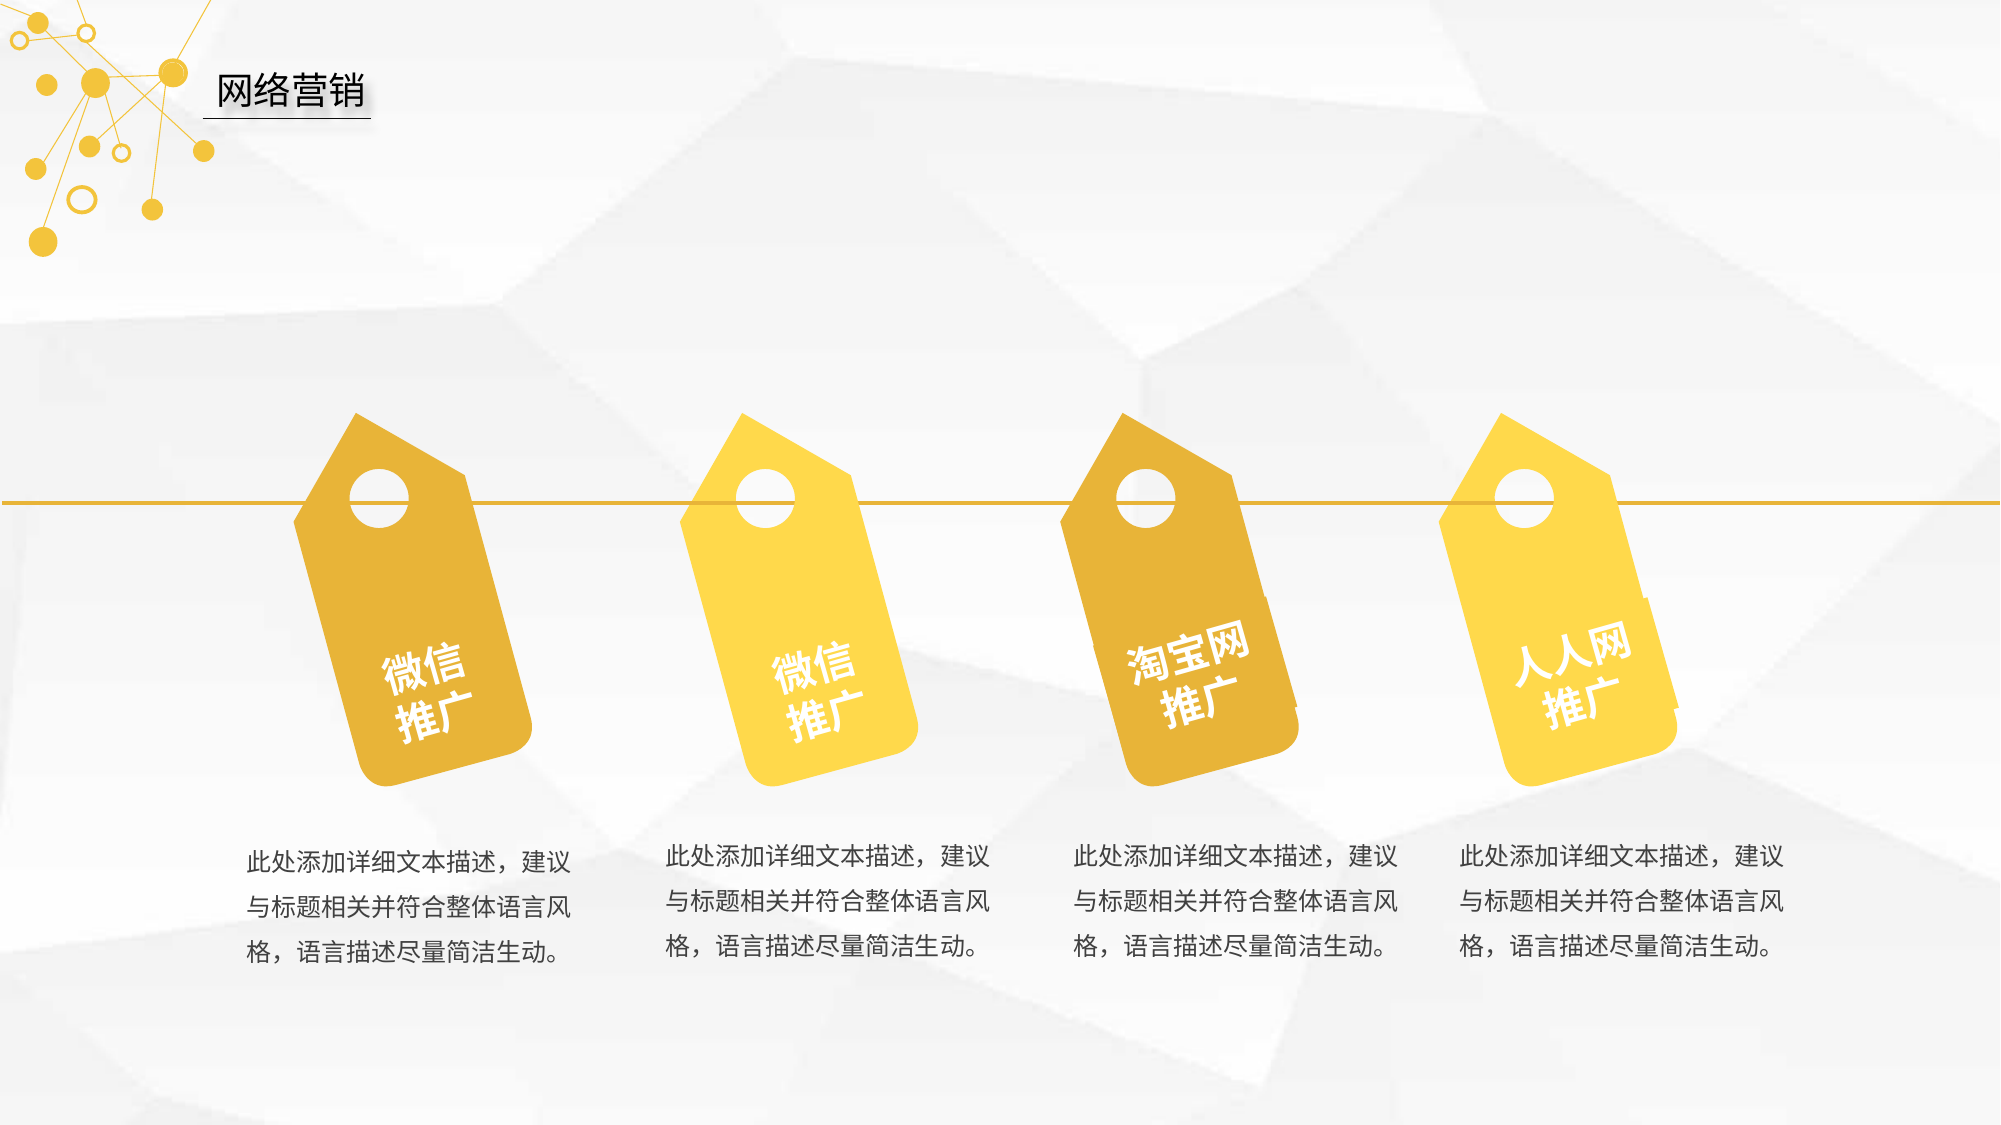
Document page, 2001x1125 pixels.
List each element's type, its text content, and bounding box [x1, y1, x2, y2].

text_box 此处添加详细文本描述，建议与标题相关并符合整体语言风格，语言描述尽量简洁生动。 [231, 824, 598, 974]
text_box 此处添加详细文本描述，建议与标题相关并符合整体语言风格，语言描述尽量简洁生动。 [1058, 818, 1425, 968]
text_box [701, 406, 889, 777]
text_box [0, 0, 216, 256]
text_box 此处添加详细文本描述，建议与标题相关并符合整体语言风格，语言描述尽量简洁生动。 [650, 818, 1017, 968]
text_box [1081, 406, 1286, 777]
picture [0, 0, 2001, 1125]
text_box 网络营销 [216, 59, 382, 120]
text_box 此处添加详细文本描述，建议与标题相关并符合整体语言风格，语言描述尽量简洁生动。 [1444, 818, 1811, 968]
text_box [315, 406, 498, 777]
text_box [1460, 406, 1667, 777]
